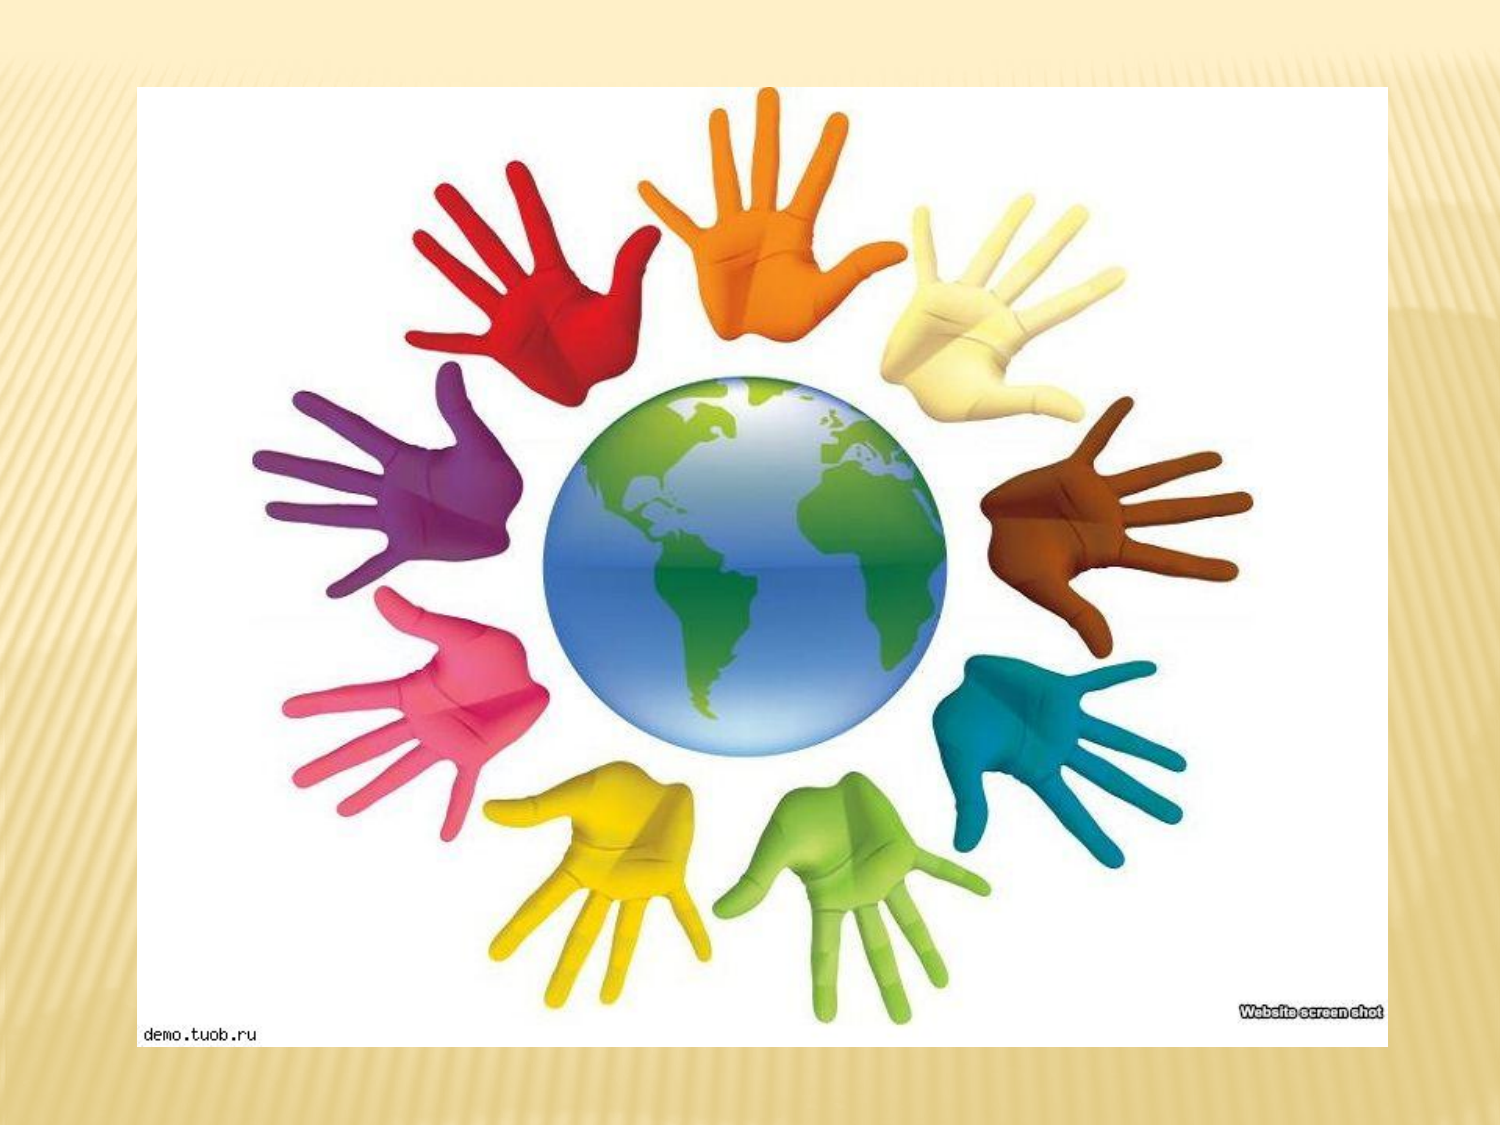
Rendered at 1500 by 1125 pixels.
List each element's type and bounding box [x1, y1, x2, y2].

picture [137, 87, 1388, 1048]
